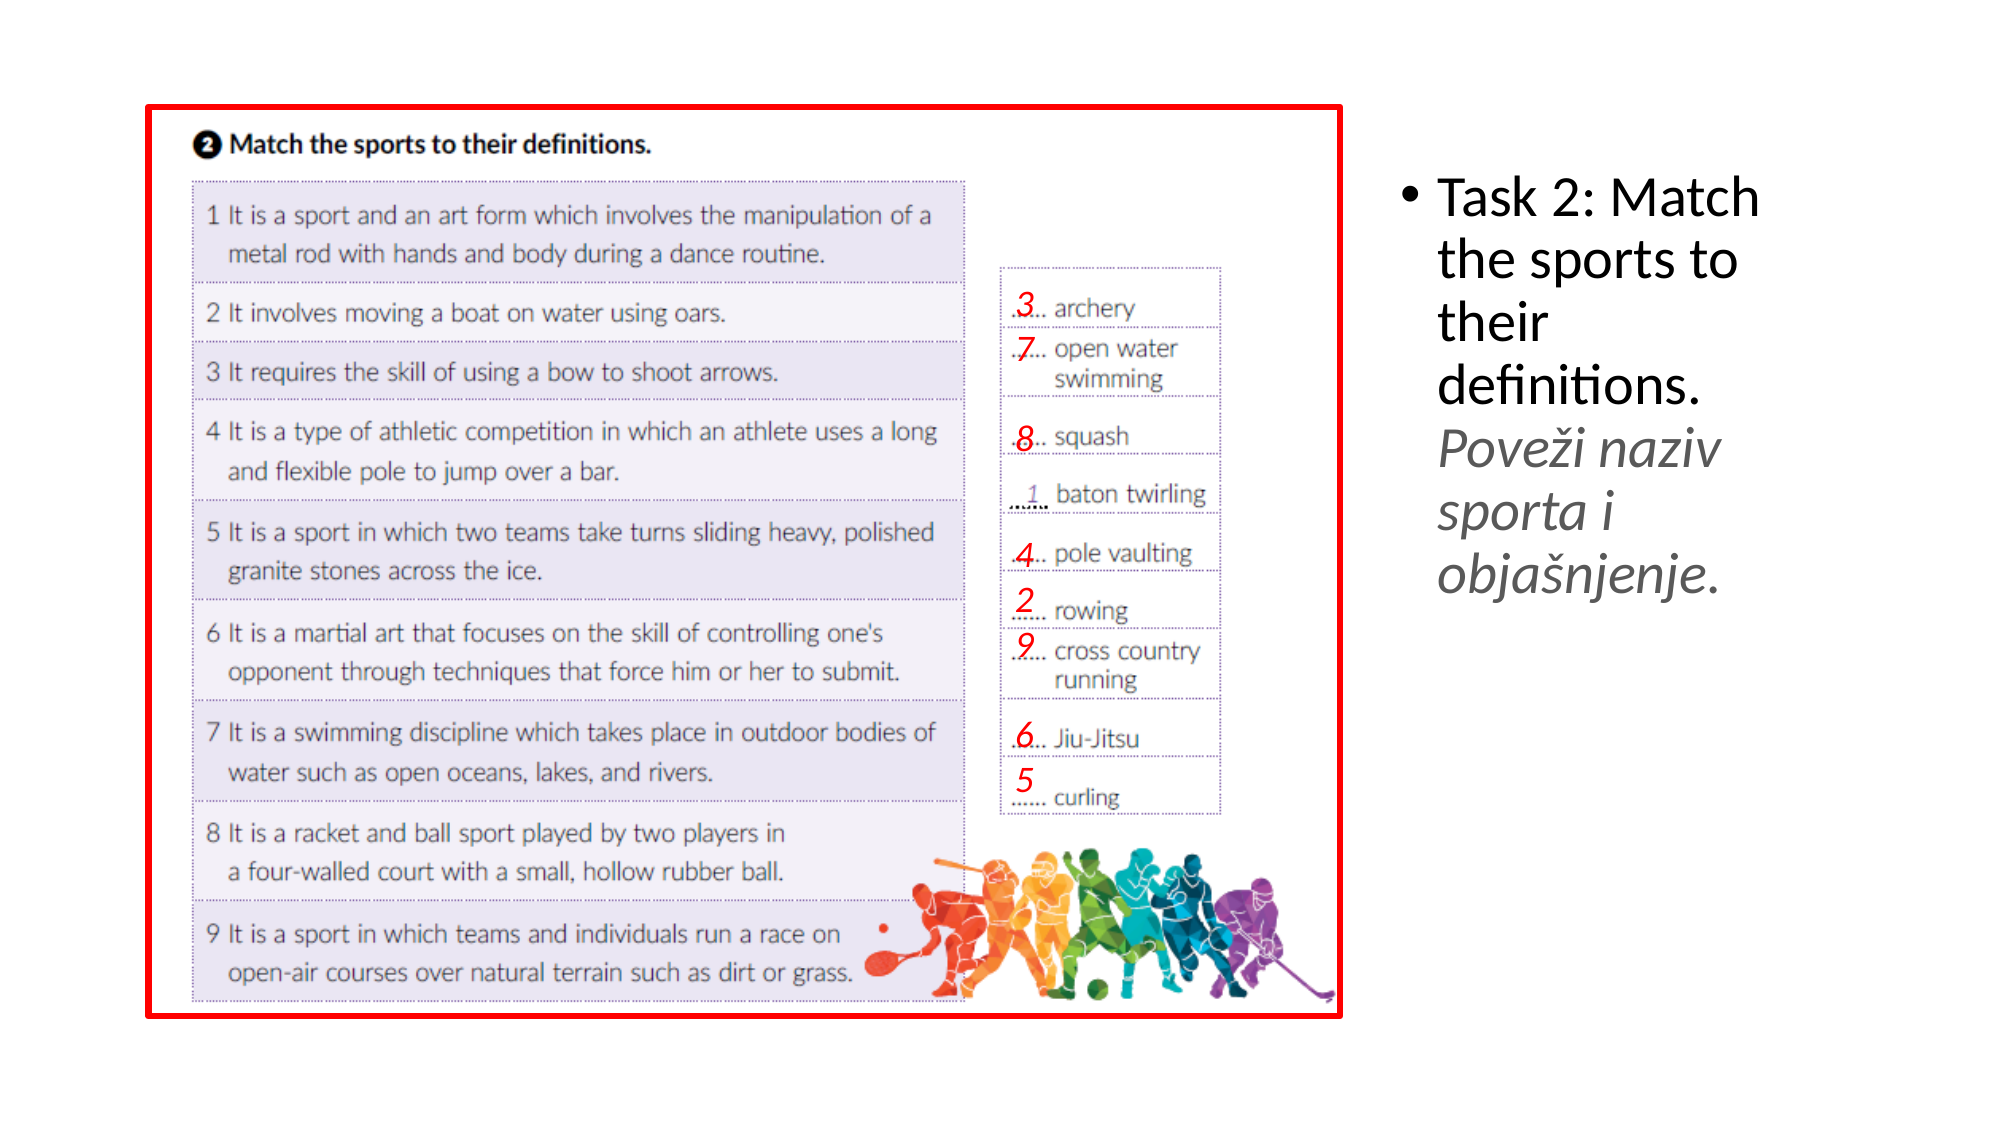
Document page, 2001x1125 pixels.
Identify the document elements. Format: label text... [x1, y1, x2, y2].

picture [151, 109, 1337, 1014]
list Task 2: Match the sports to their definitions. Poveži naziv sporta i objašnjenje. [1384, 158, 1838, 872]
